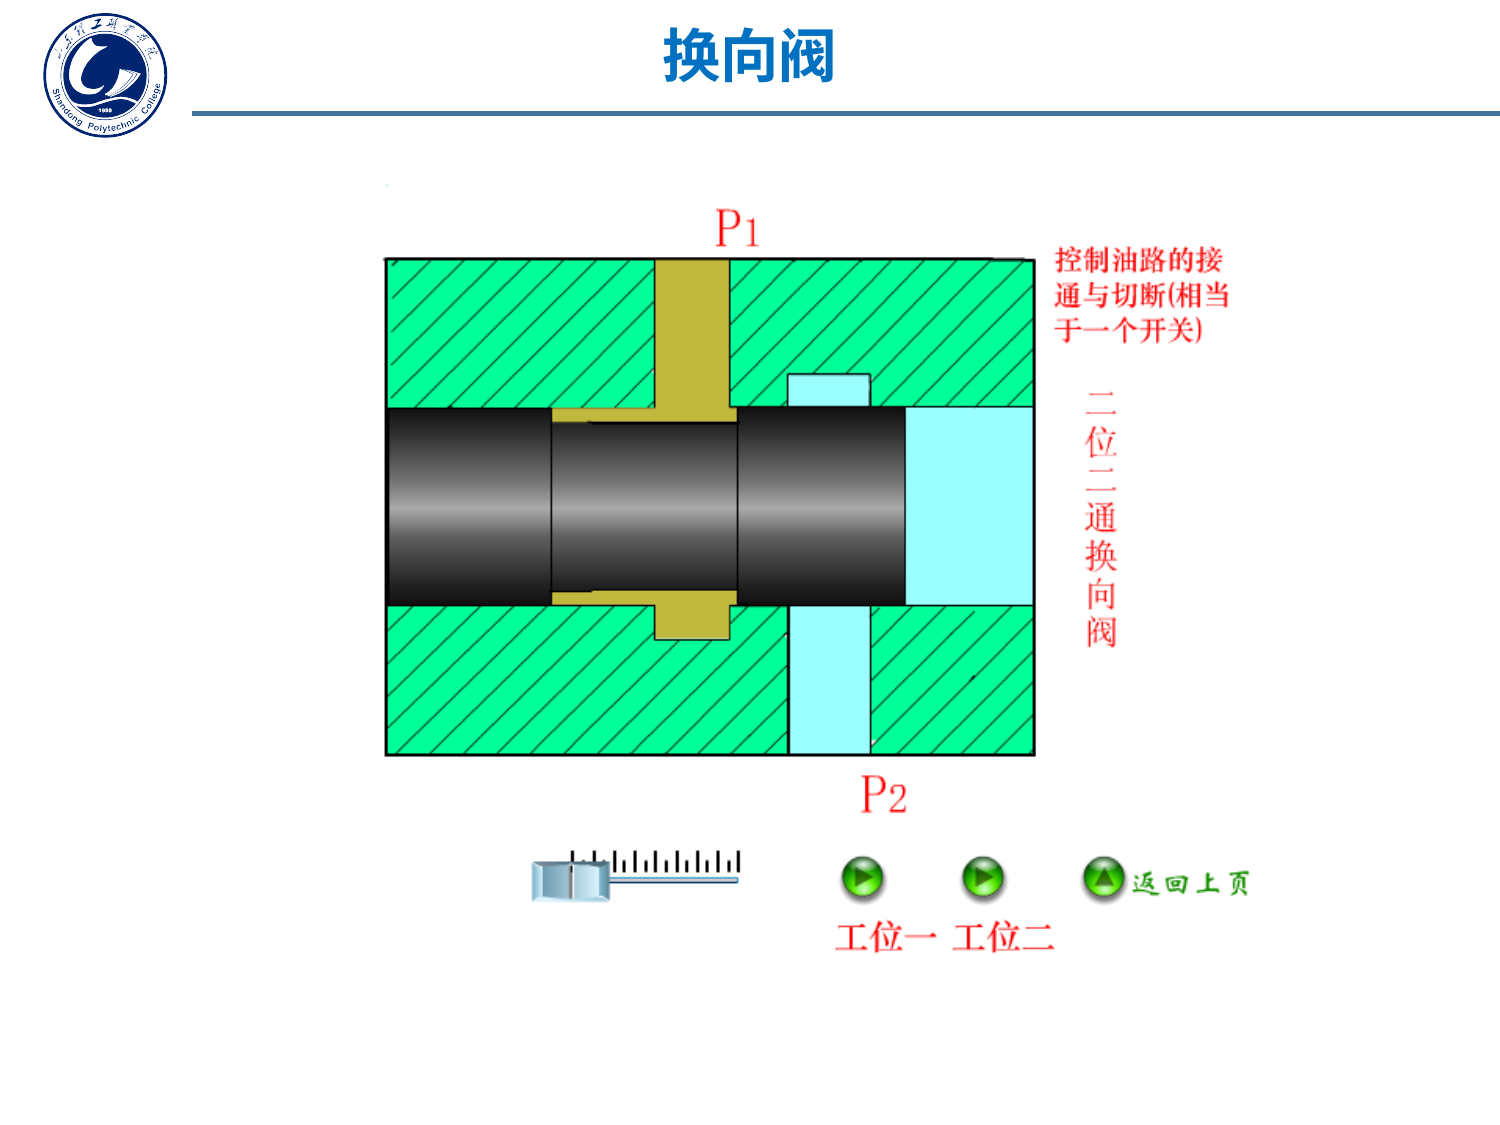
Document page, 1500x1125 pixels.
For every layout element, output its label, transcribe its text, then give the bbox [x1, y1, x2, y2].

text_box 换向阀 [178, 11, 1322, 97]
picture [43, 7, 174, 138]
